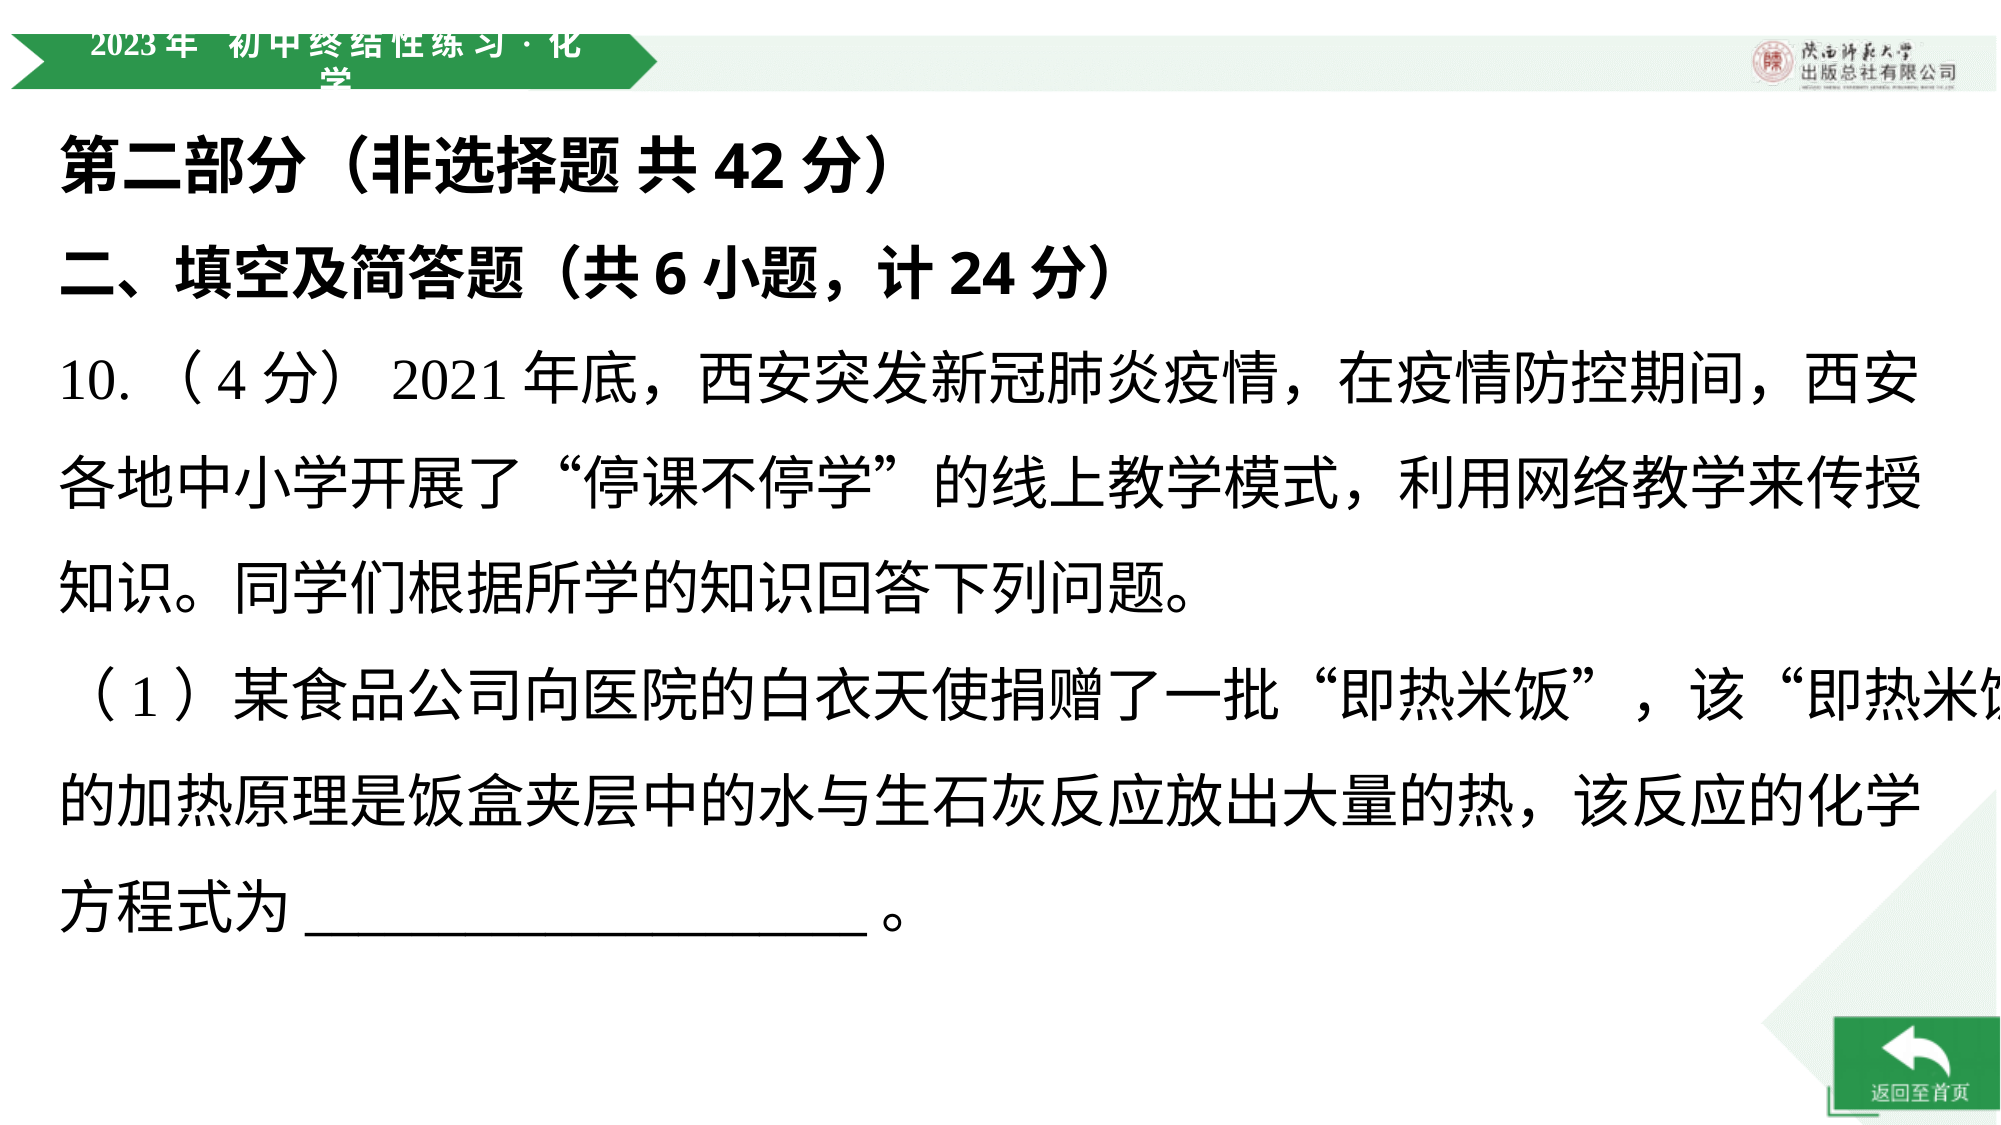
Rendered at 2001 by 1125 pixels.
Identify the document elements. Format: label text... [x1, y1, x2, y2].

text_box 第二部分（非选择题 共42分） [58, 88, 1941, 200]
text_box （1）某食品公司向医院的白衣天使捐赠了一批“即热米饭”，该“即热米饭” 的加热原理是饭盒夹层中的水与生石灰反应放出大量的热，该反应的化学 方程式为_____________________。 [58, 621, 1941, 925]
text_box 10.（4分）2021年底，西安突发新冠肺炎疫情，在疫情防控期间，西安各地中小学开展了“停课不停学”的线上教学模式，利用网络教学来传授知识。同学们根据所学的知识回答下列问题。 [58, 306, 1941, 611]
picture [0, 0, 2001, 1125]
text_box 二、填空及简答题（共6小题，计24分） [58, 200, 1941, 306]
